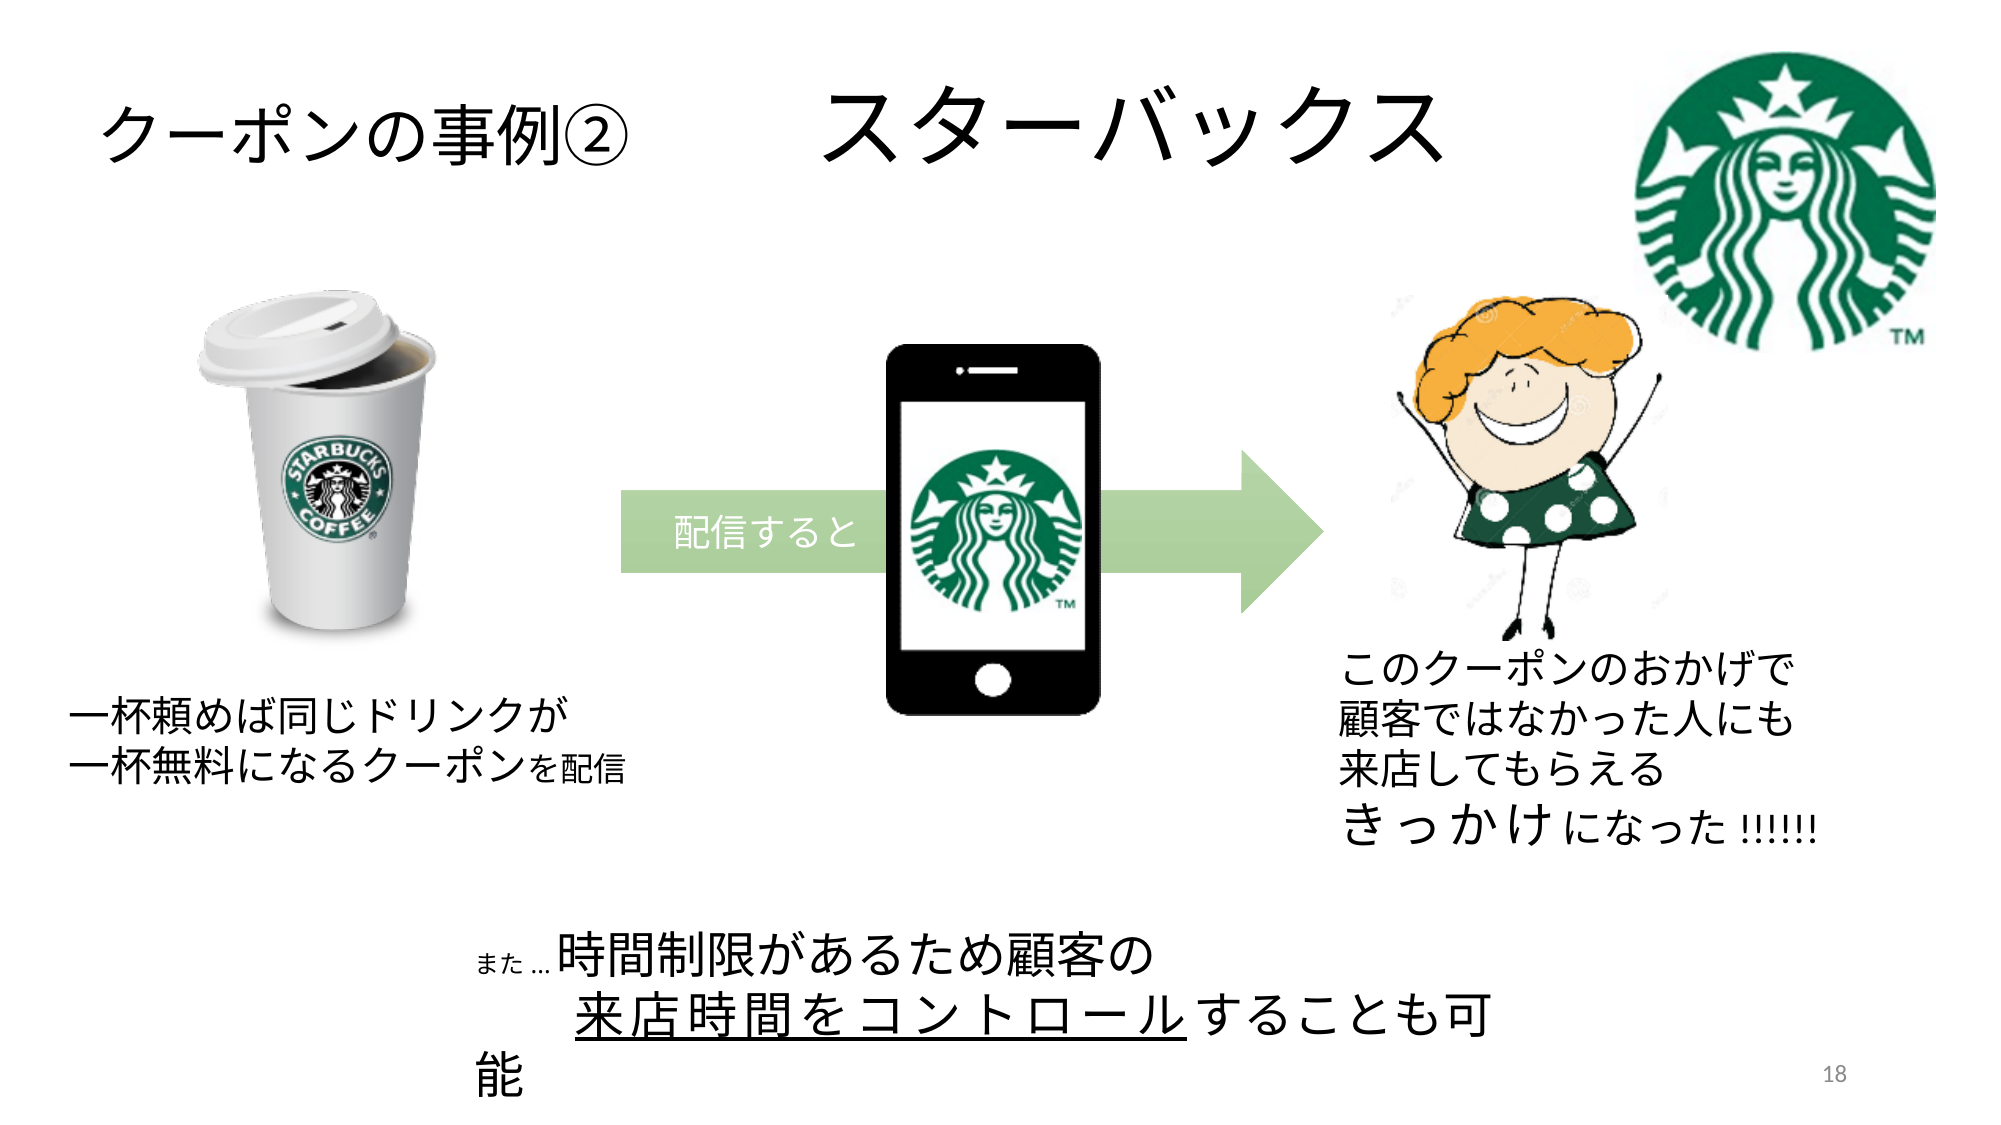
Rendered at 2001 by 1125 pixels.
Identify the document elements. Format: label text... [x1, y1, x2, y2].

picture [1391, 51, 1936, 641]
title クーポンの事例② スターバックス [81, 22, 1807, 240]
slide_number 18 [1412, 1042, 1863, 1103]
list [137, 275, 512, 344]
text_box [53, 344, 1835, 1053]
